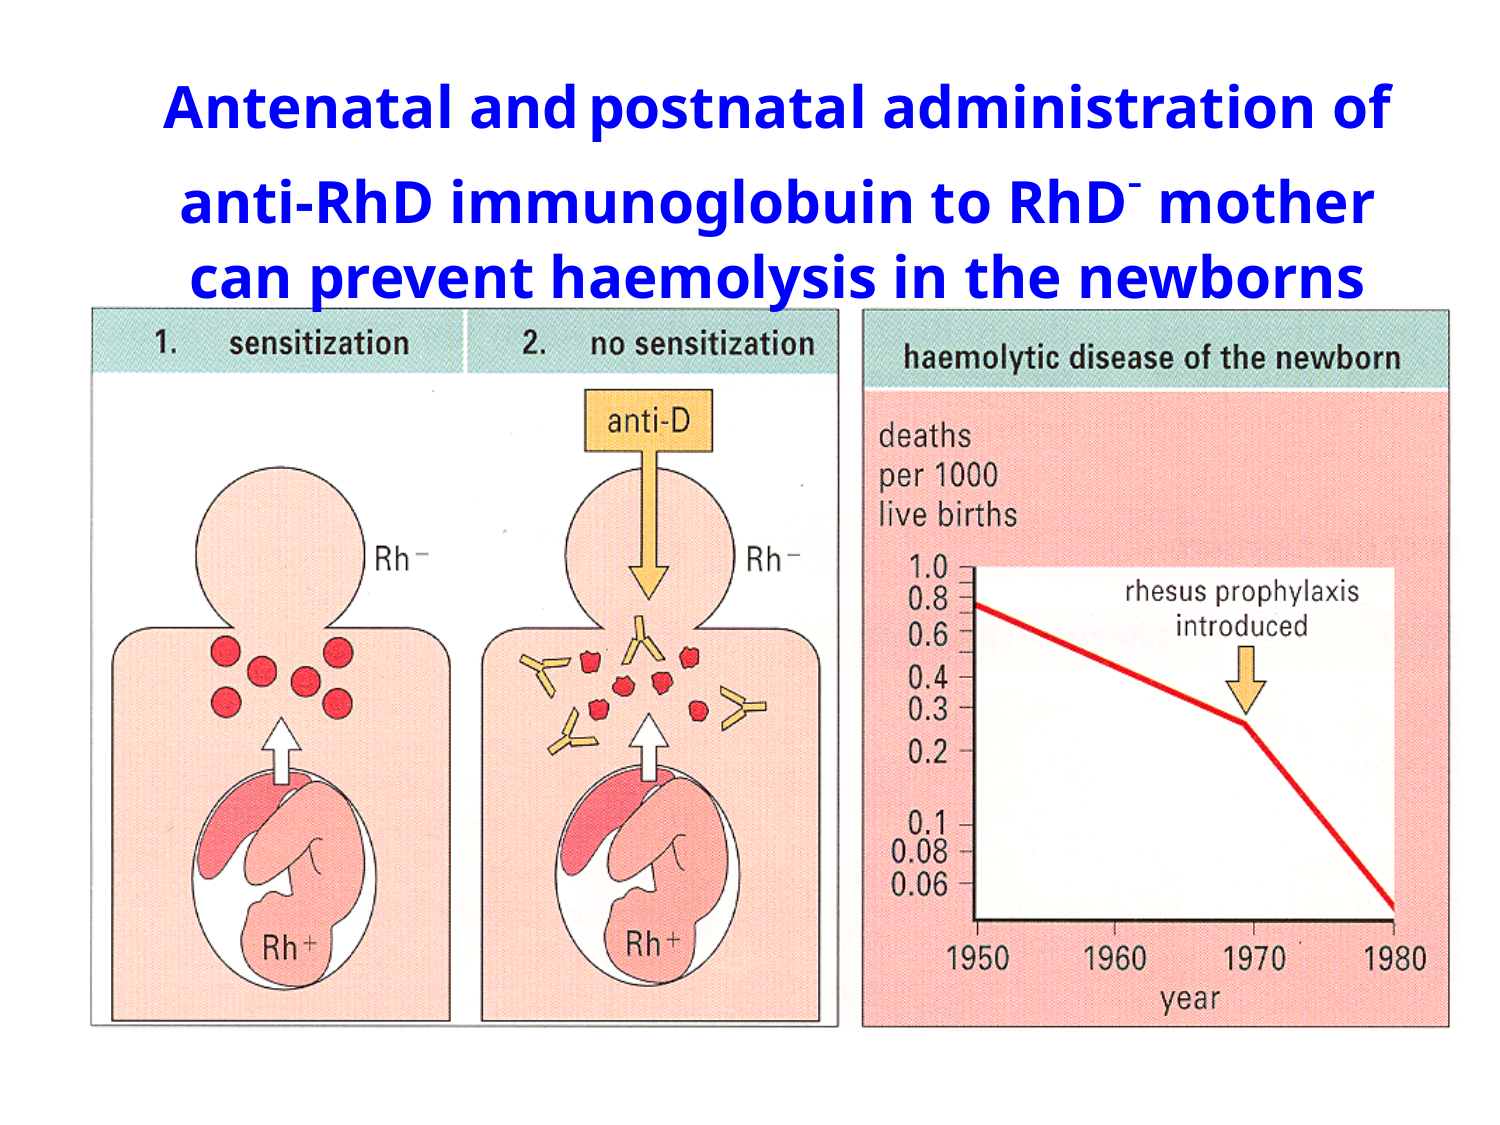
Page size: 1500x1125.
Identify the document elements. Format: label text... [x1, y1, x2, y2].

text_box Antenatal and postnatal administration of anti-RhD immunoglobuin to RhD- mother can prevent haemolysis in the newborns [125, 62, 1430, 291]
picture [81, 292, 1461, 1032]
